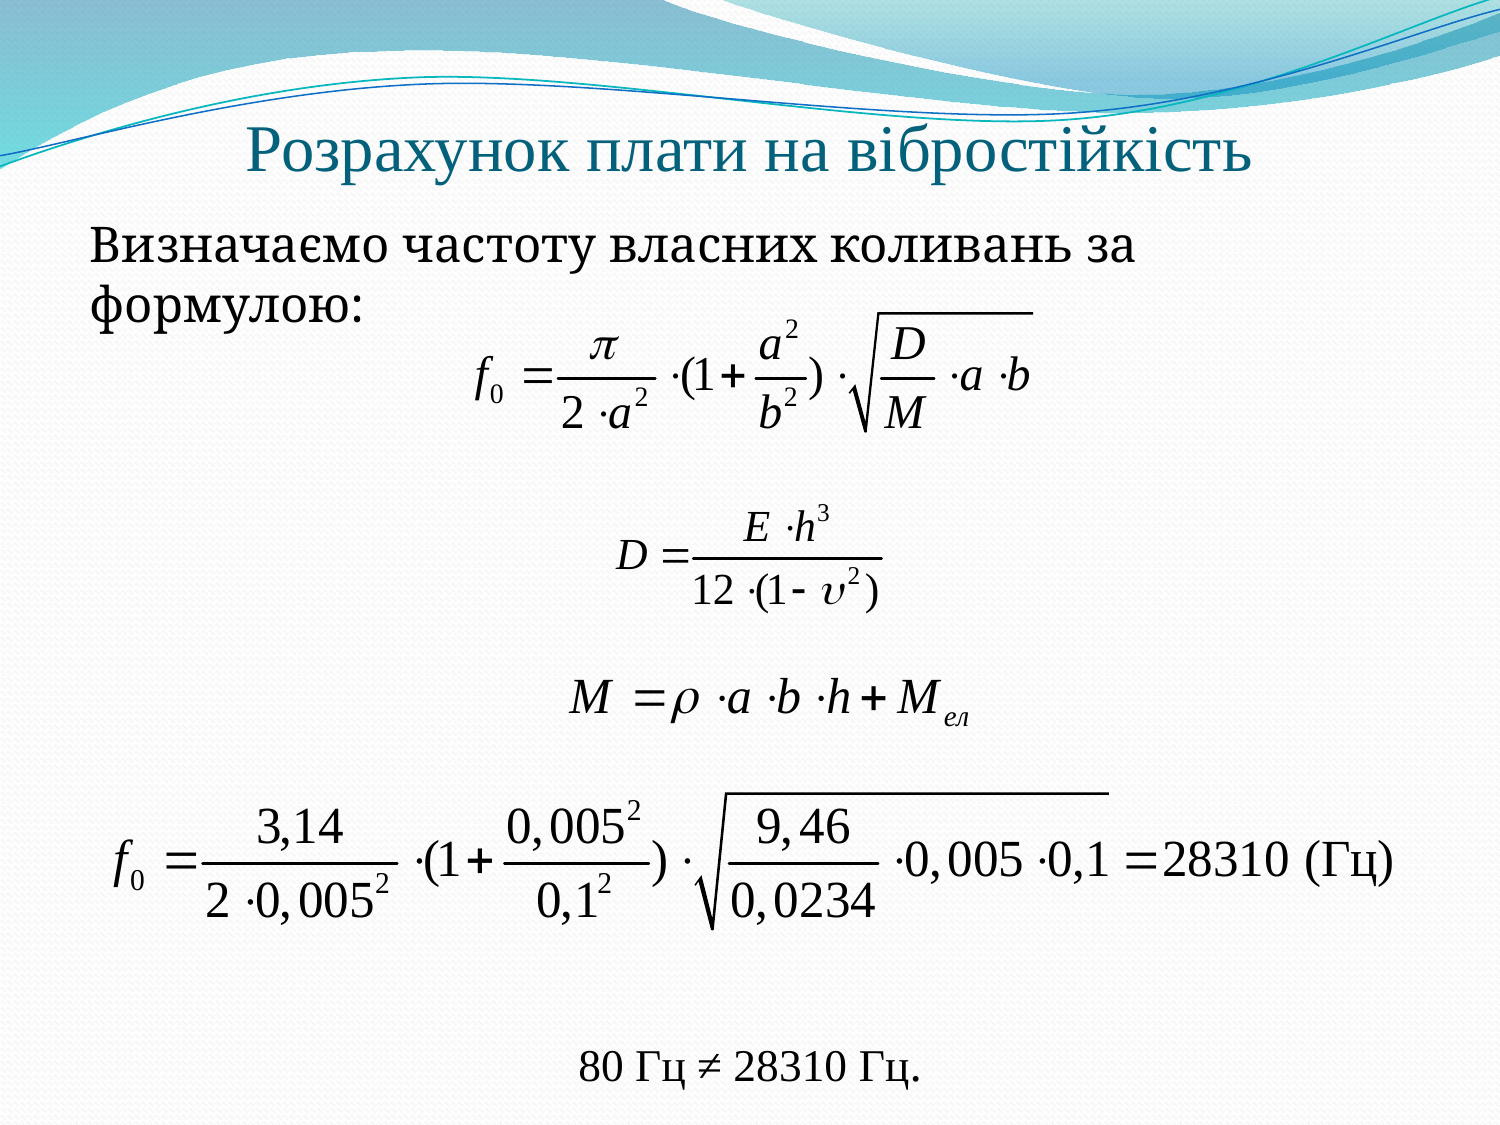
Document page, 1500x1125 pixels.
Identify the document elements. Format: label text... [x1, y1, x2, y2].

text_box [553, 664, 985, 752]
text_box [560, 662, 978, 740]
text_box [458, 301, 1042, 444]
text_box [89, 781, 1408, 954]
text_box [451, 302, 1048, 455]
text_box [600, 492, 900, 633]
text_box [607, 491, 893, 622]
list Визначаємо частоту власних коливань за формулою: 80 Гц ≠ 28310 Гц. [75, 206, 1425, 1106]
title Розрахунок плати на вібростійкість [75, 42, 1425, 185]
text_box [96, 780, 1404, 942]
